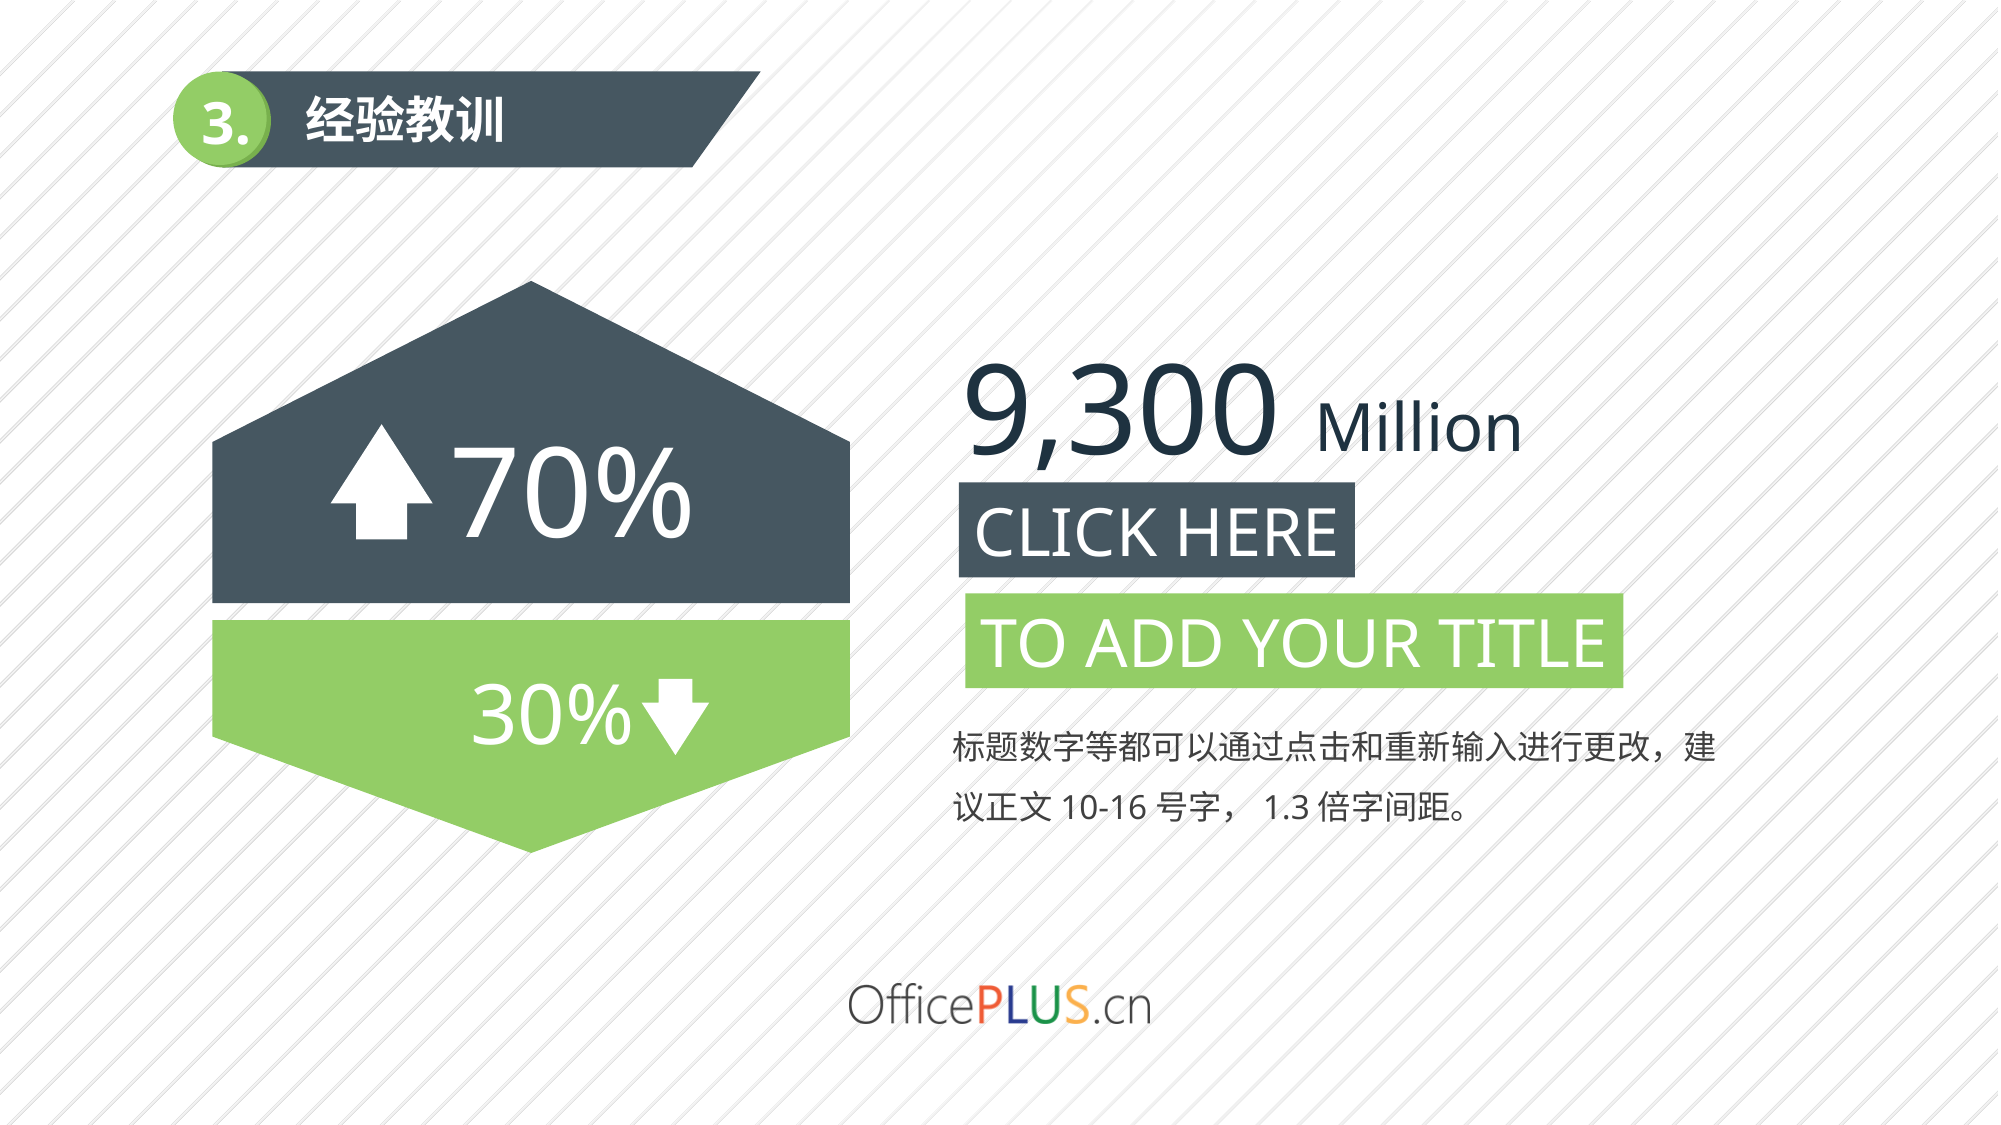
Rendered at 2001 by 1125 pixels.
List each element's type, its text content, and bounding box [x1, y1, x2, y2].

text_box 9,300 [945, 322, 1808, 488]
text_box CLICK HERE [958, 488, 1355, 578]
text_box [173, 71, 761, 168]
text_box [212, 280, 850, 853]
text_box 标题数字等都可以通过点击和重新输入进行更改，建议正文10-16号字，1.3倍字间距。 [937, 698, 1757, 834]
picture [0, 0, 1998, 1125]
text_box Million [1299, 377, 1692, 473]
text_box TO ADD YOUR TITLE [965, 593, 1624, 689]
